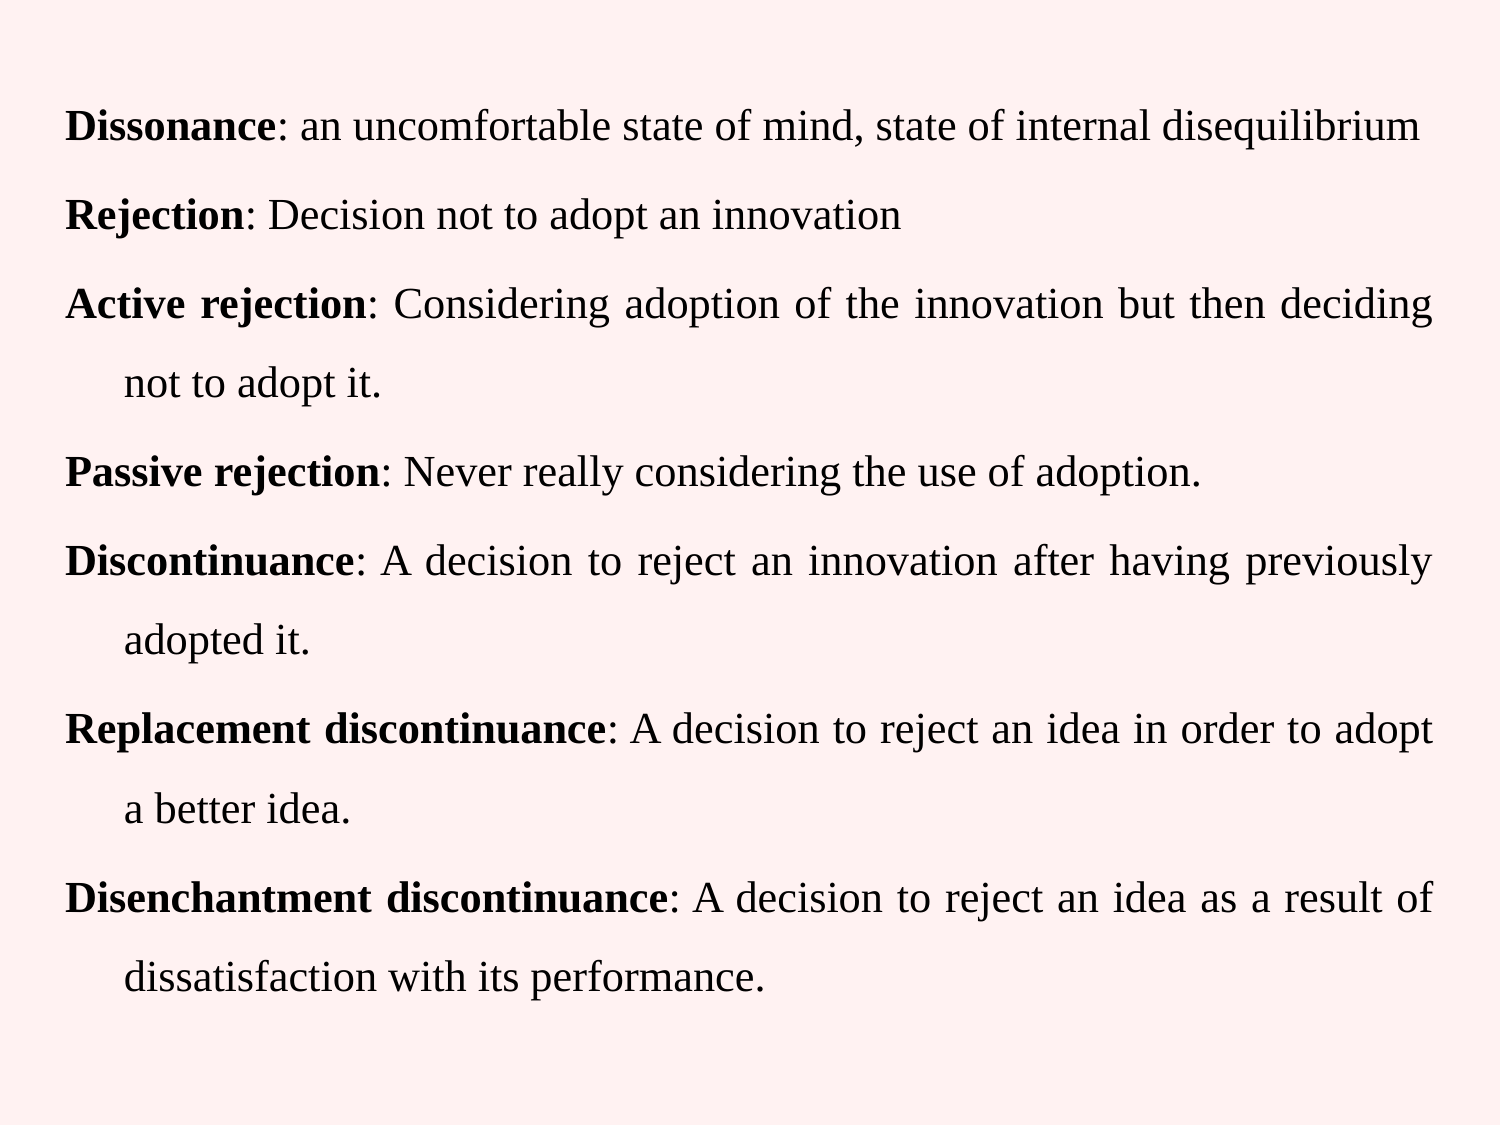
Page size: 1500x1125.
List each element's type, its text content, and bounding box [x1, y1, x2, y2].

list Dissonance: an uncomfortable state of mind, state of internal disequilibrium Rejection: Decision not to adopt an innovation Active rejection: Considering adoption of the innovation but then deciding not to adopt it. Passive rejection: Never really considering the use of adoption. Discontinuance: A decision to reject an innovation after having previously adopted it. Replacement discontinuance: A decision to reject an idea in order to adopt a better idea. Disenchantment discontinuance: A decision to reject an idea as a result of dissatisfaction with its performance. [50, 62, 1450, 1063]
